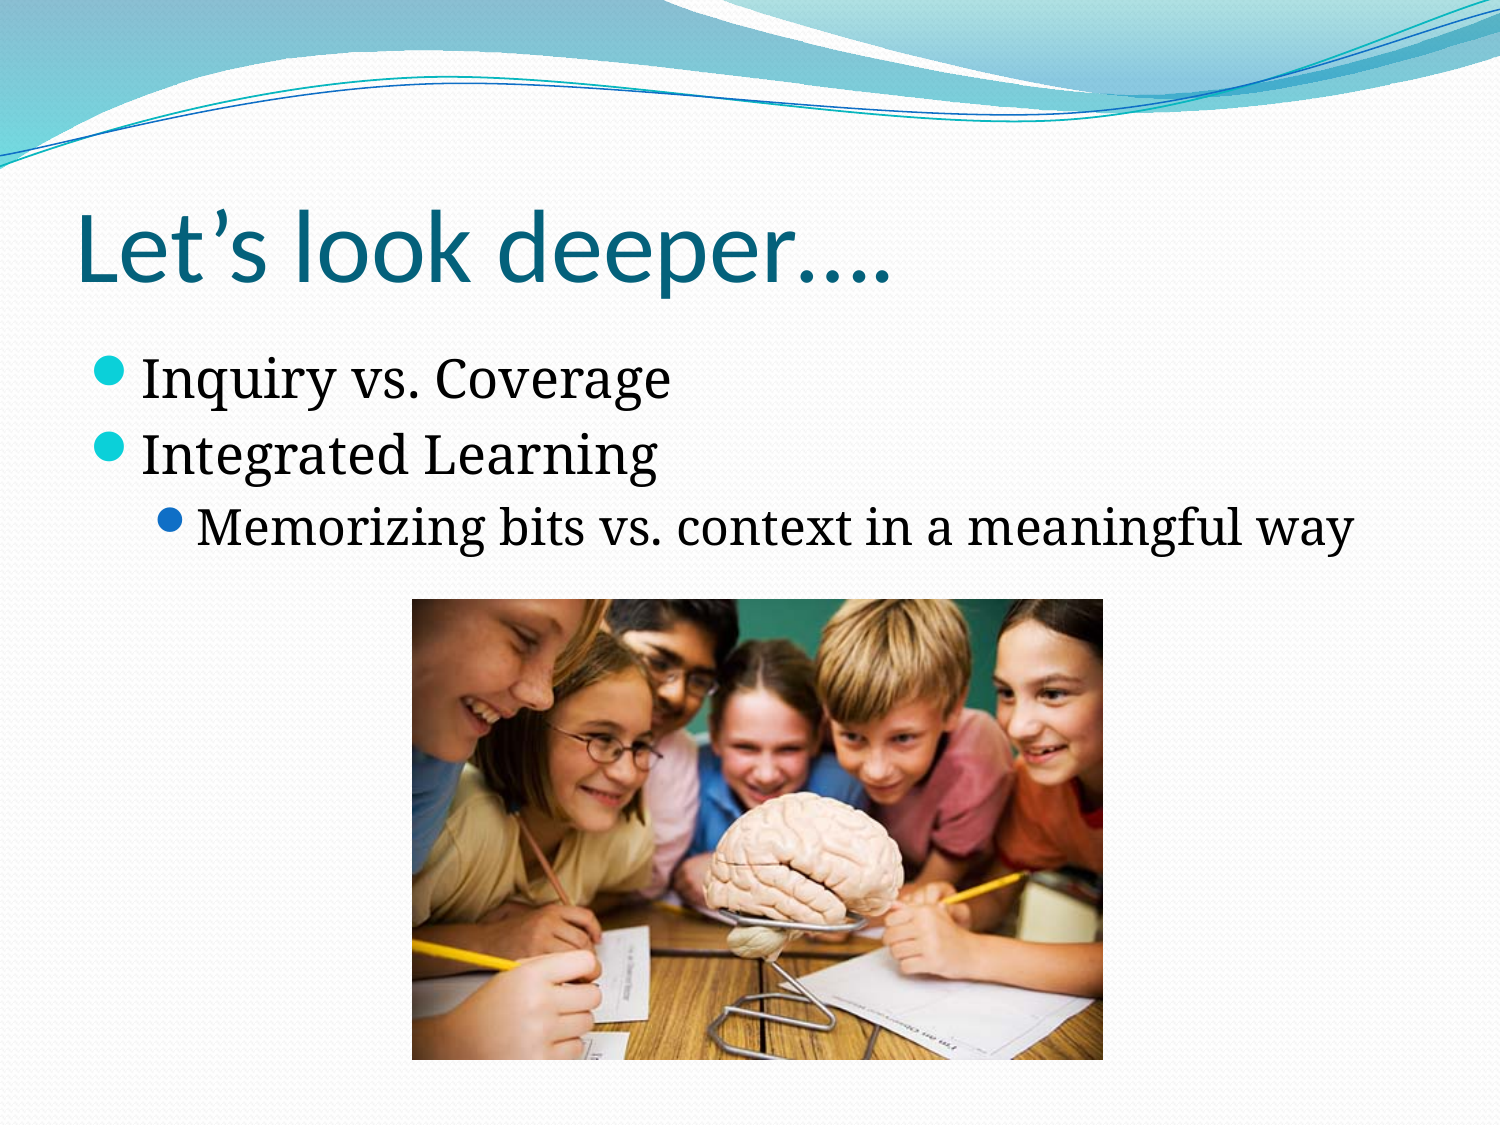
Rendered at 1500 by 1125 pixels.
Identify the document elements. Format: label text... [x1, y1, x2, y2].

list Inquiry vs. Coverage Integrated Learning Memorizing bits vs. context in a meaningful way [75, 337, 1425, 1038]
title Let’s look deeper…. [75, 115, 1425, 303]
picture [412, 599, 1103, 1060]
